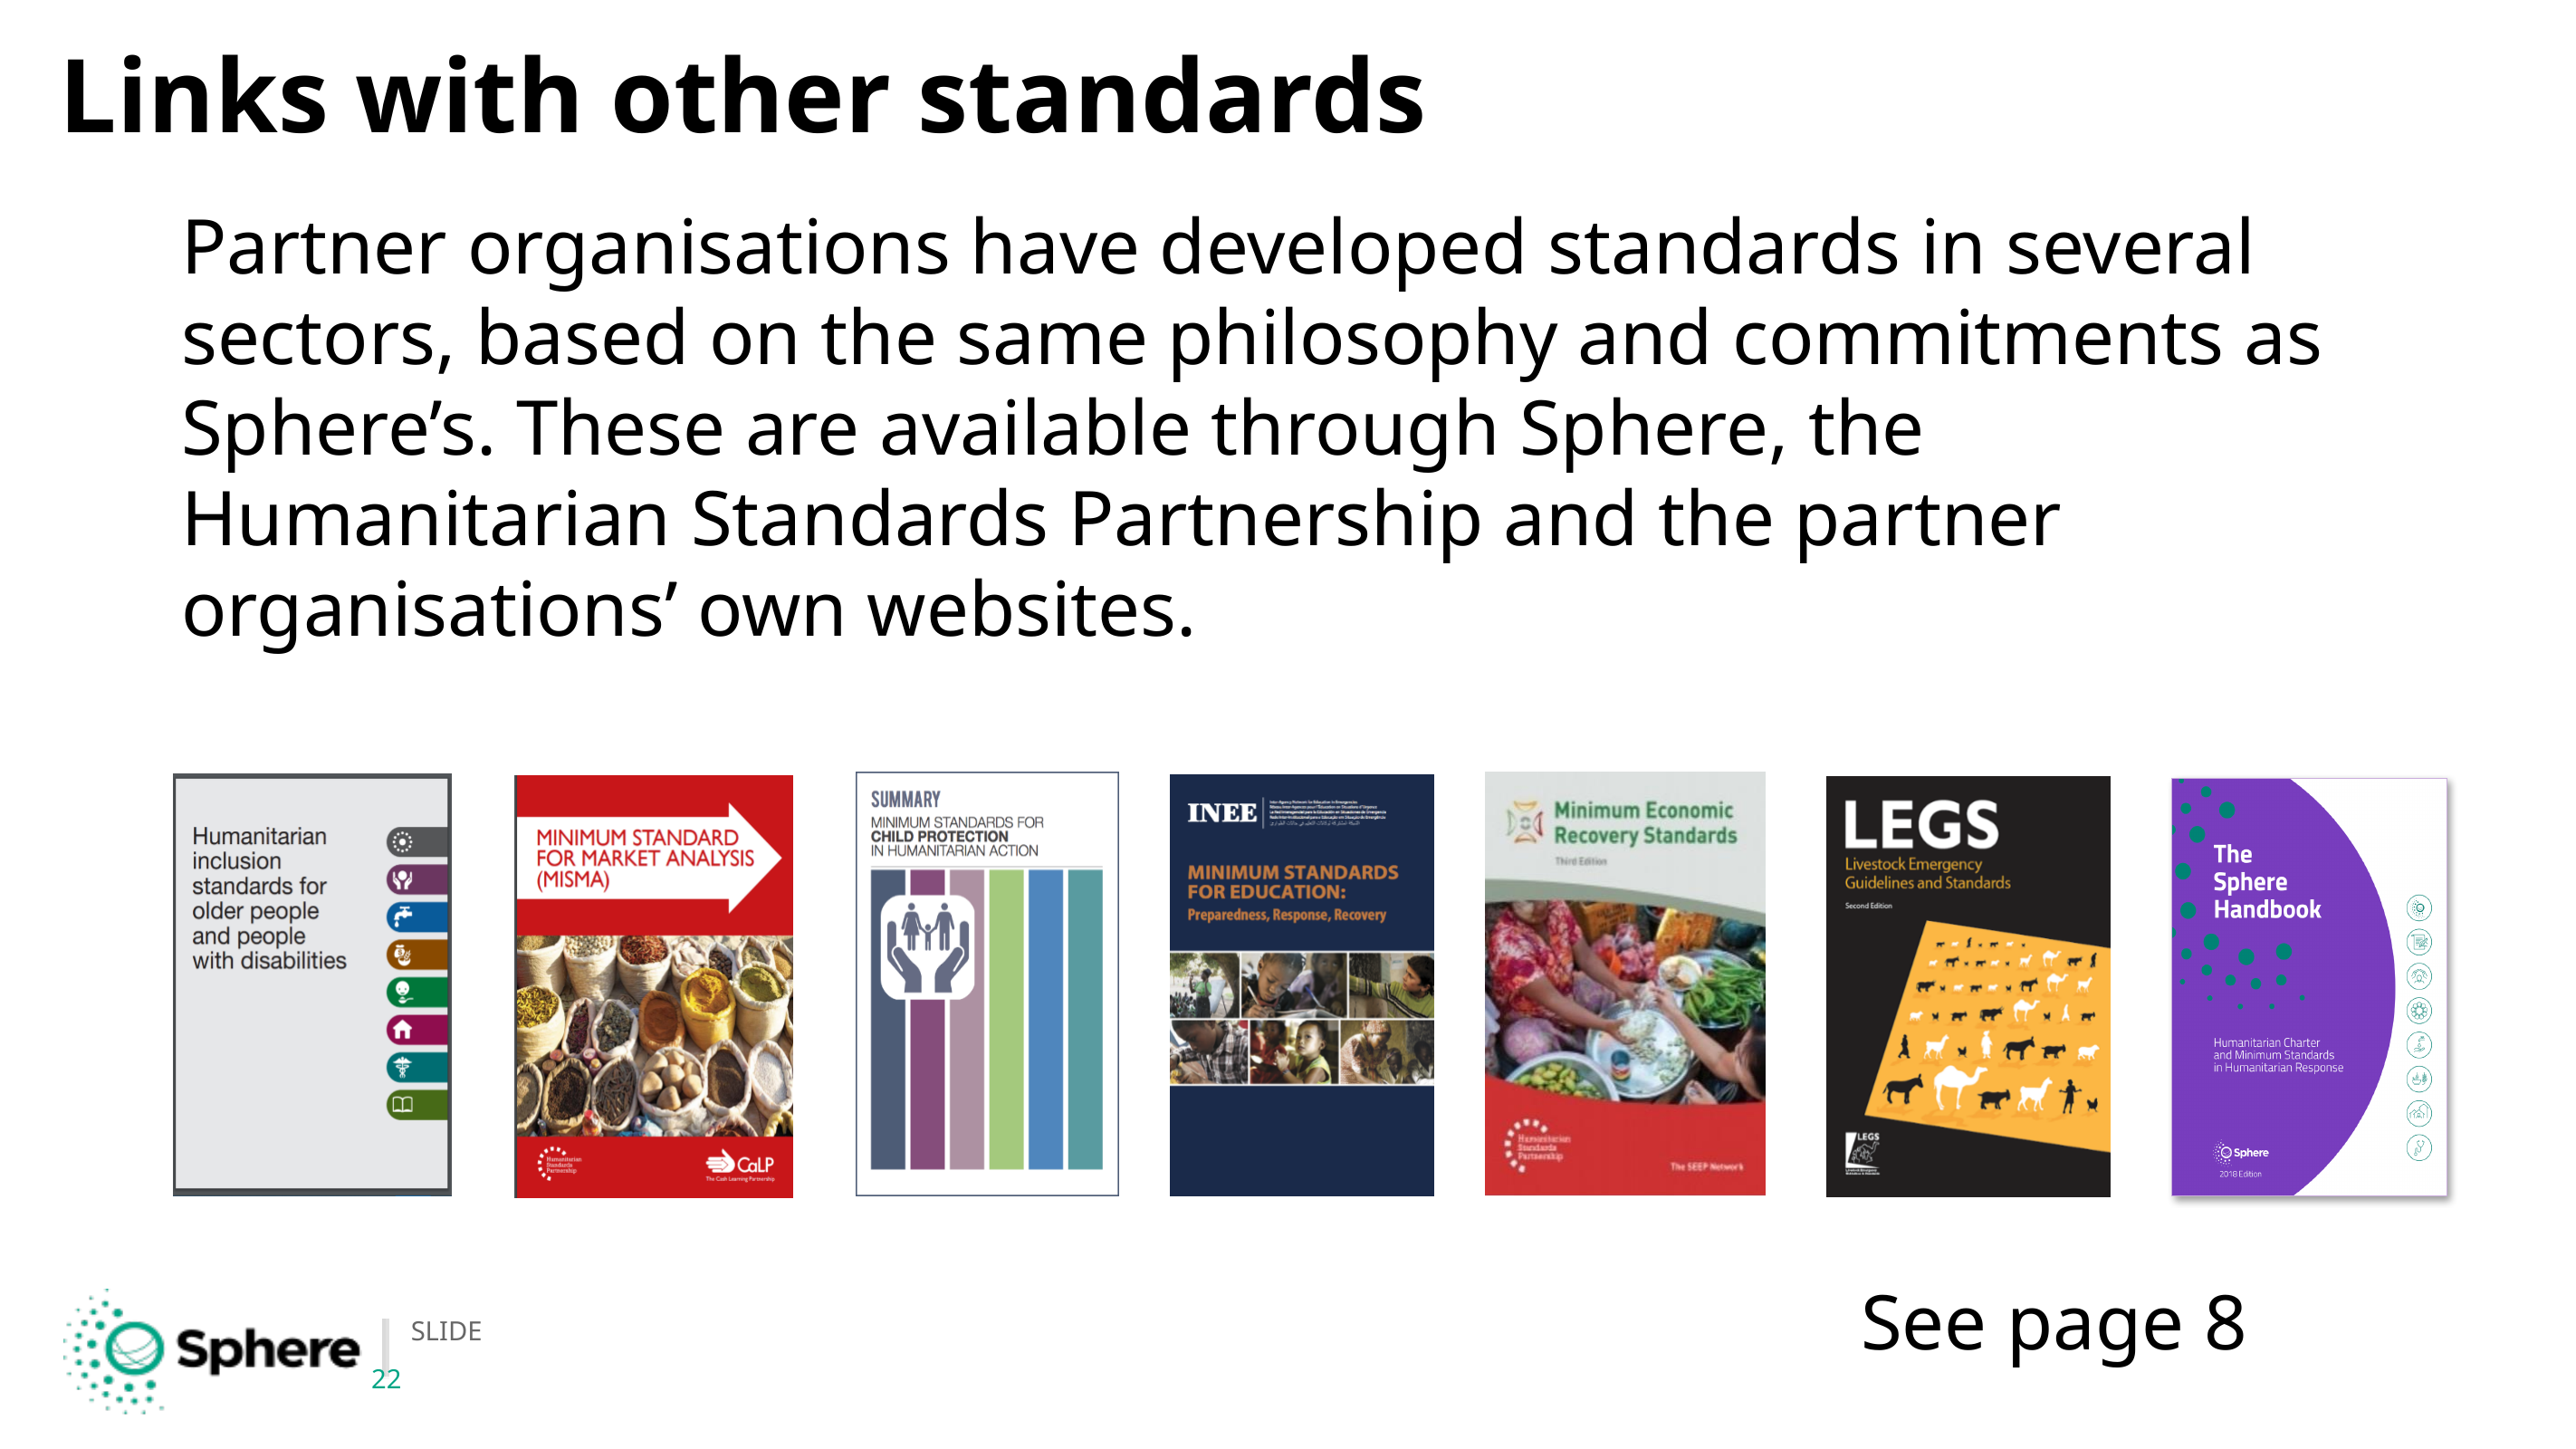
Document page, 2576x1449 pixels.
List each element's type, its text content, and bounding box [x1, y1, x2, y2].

picture [63, 1289, 362, 1416]
list Partner organisations have developed standards in several sectors, based on the same philosophy and commitments as Sphere’s. These are available through Sphere, the Humanitarian Standards Partnership and the partner organisations’ own websites. [173, 190, 2403, 771]
text_box See page 8 [1847, 1267, 2261, 1372]
picture [382, 1319, 393, 1355]
text_box 22 [363, 1355, 509, 1406]
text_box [173, 771, 2447, 1198]
title Links with other standards [52, 22, 2126, 192]
